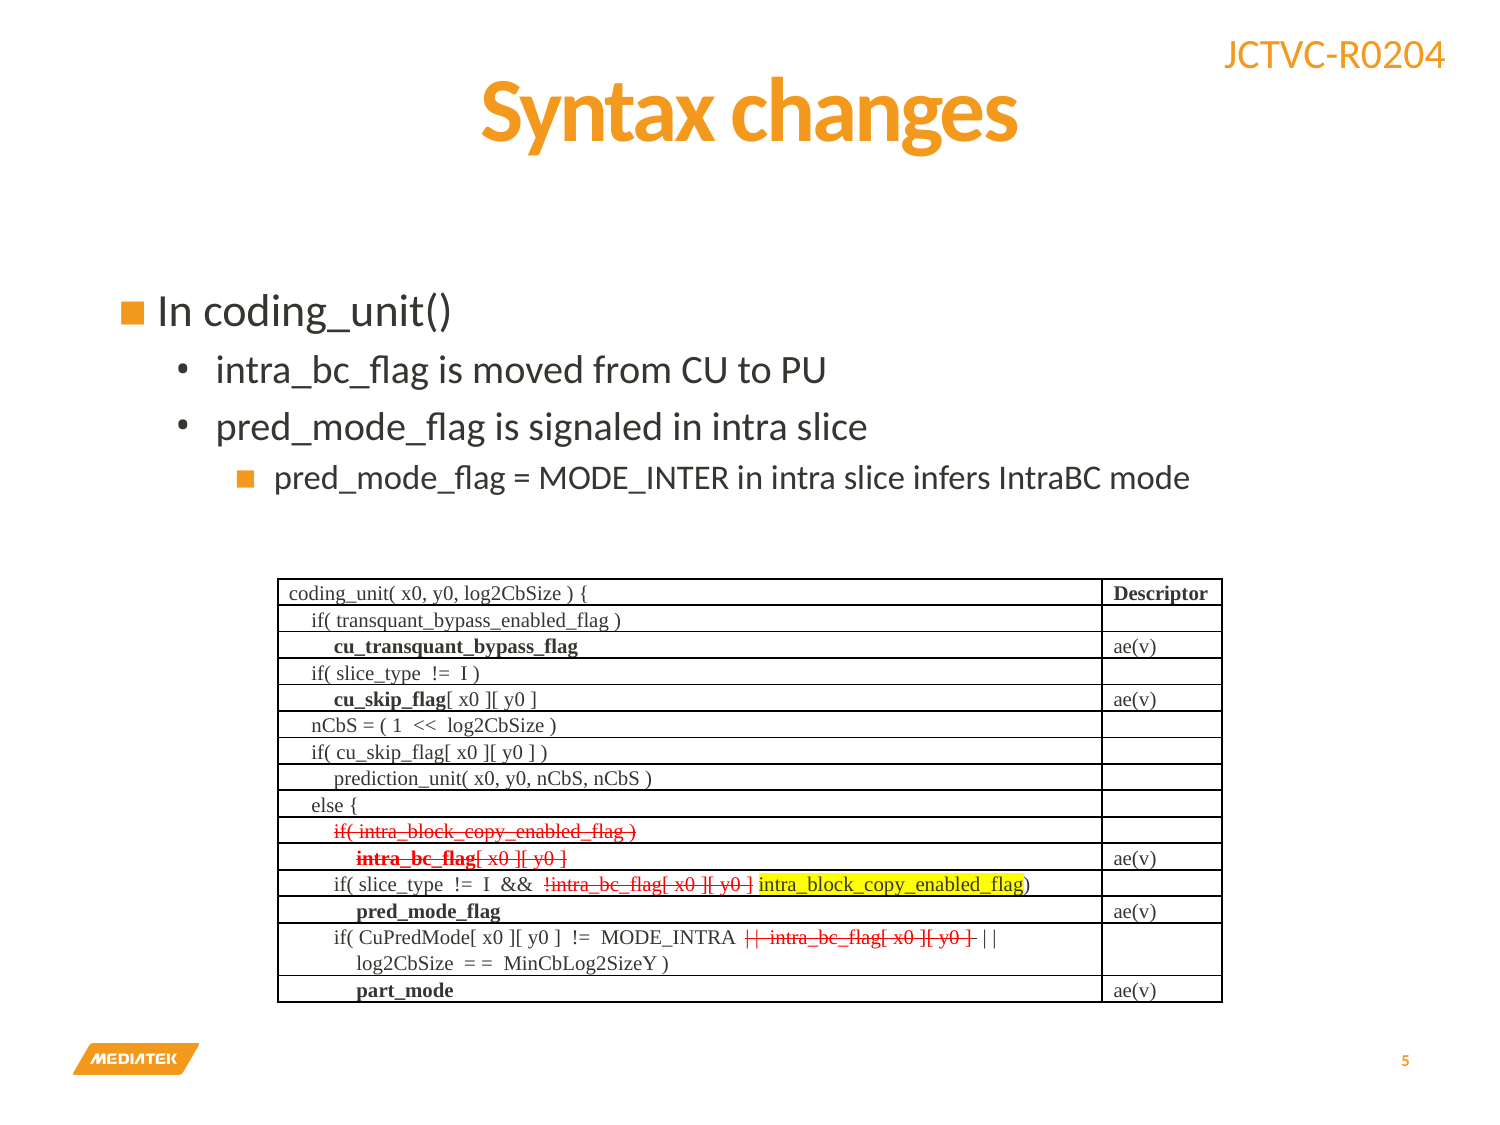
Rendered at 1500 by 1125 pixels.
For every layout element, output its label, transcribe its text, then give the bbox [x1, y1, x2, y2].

table_cell [1103, 871, 1221, 895]
table_cell if( CuPredMode[ x0 ][ y0 ] != MODE_INTRA | | intra_bc_flag[ x0 ][ y0 ] | | log2CbSize = = MinCbLog2SizeY ) [279, 924, 1101, 975]
table_cell pred_mode_flag [279, 897, 1101, 922]
picture [73, 1043, 199, 1075]
table_cell nCbS = ( 1 << log2CbSize ) [279, 712, 1101, 737]
table_cell intra_bc_flag[ x0 ][ y0 ] [279, 844, 1101, 869]
table_cell ae(v) [1103, 897, 1221, 922]
slide_number 5 [1251, 1029, 1425, 1090]
table_cell part_mode [279, 976, 1101, 1001]
table_header coding_unit( x0, y0, log2CbSize ) { [279, 580, 1101, 604]
list In coding_unit() intra_bc_flag is moved from CU to PU pred_mode_flag is signaled in intra slice pred_mode_flag = MODE_INTER in intra slice infers IntraBC mode [102, 256, 1424, 504]
table_cell ae(v) [1103, 976, 1221, 1001]
table_cell ae(v) [1103, 685, 1221, 710]
table_header Descriptor [1103, 580, 1221, 604]
table_cell if( slice_type != I ) [279, 659, 1101, 684]
table_cell if( slice_type != I && !intra_bc_flag[ x0 ][ y0 ] intra_block_copy_enabled_flag) [279, 871, 1101, 895]
table_cell if( cu_skip_flag[ x0 ][ y0 ] ) [279, 738, 1101, 763]
table_cell ae(v) [1103, 632, 1221, 657]
table_cell [1103, 606, 1221, 631]
table_cell [1103, 924, 1221, 975]
table_cell cu_skip_flag[ x0 ][ y0 ] [279, 685, 1101, 710]
title Syntax changes [75, 70, 1425, 257]
table_cell ae(v) [1103, 844, 1221, 869]
table_cell prediction_unit( x0, y0, nCbS, nCbS ) [279, 765, 1101, 789]
table_cell [1103, 765, 1221, 789]
table_cell if( transquant_bypass_enabled_flag ) [279, 606, 1101, 631]
table_cell if( intra_block_copy_enabled_flag ) [279, 818, 1101, 842]
table_cell cu_transquant_bypass_flag [279, 632, 1101, 657]
table_cell [1103, 712, 1221, 737]
table_cell [1103, 791, 1221, 816]
table_cell [1103, 818, 1221, 842]
table_cell [1103, 738, 1221, 763]
table_cell [1103, 659, 1221, 684]
table_cell else { [279, 791, 1101, 816]
